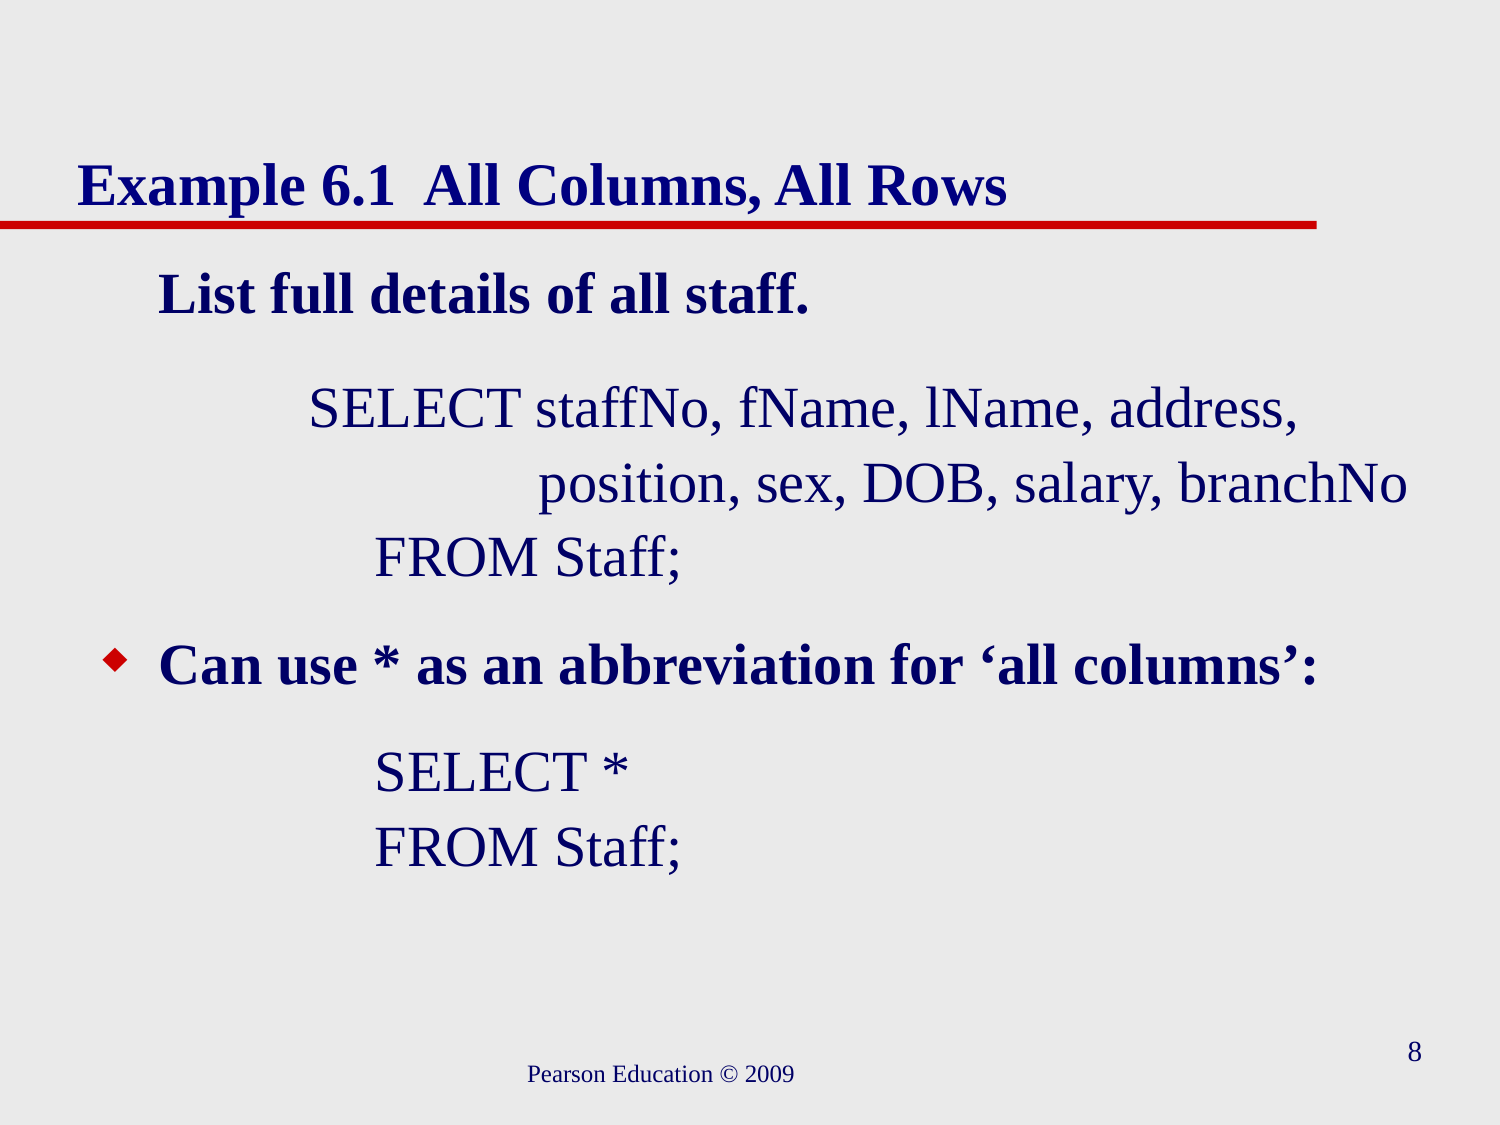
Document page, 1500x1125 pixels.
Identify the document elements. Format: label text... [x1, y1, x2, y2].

list List full details of all staff. SELECT staffNo, fName, lName, address, position, sex, DOB, salary, branchNo FROM Staff; Can use * as an abbreviation for ‘all columns’: SELECT * FROM Staff; [87, 255, 1438, 931]
text_box Pearson Education © 2009 [512, 1050, 1038, 1095]
title Example 6.1 All Columns, All Rows [62, 43, 1338, 226]
slide_number 8 [1124, 1012, 1438, 1088]
